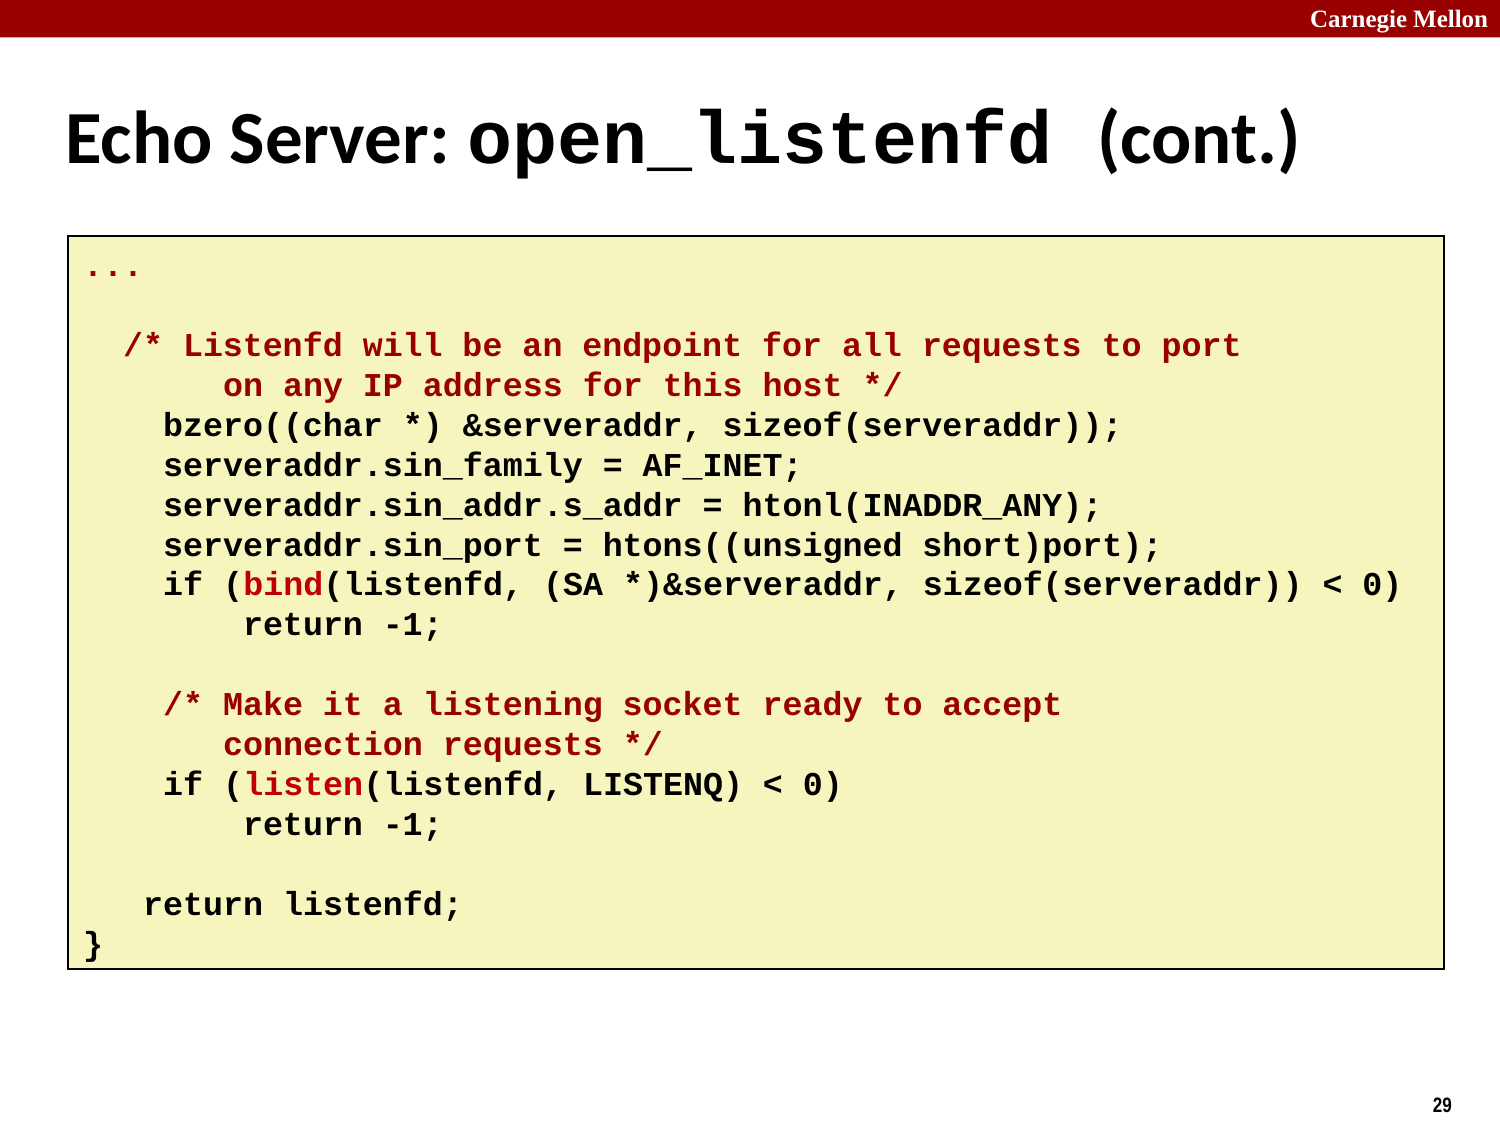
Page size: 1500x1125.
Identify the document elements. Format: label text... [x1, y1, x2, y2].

text_box ... /* Listenfd will be an endpoint for all requests to port on any IP address for this host */ bzero((char *) &serveraddr, sizeof(serveraddr)); serveraddr.sin_family = AF_INET; serveraddr.sin_addr.s_addr = htonl(INADDR_ANY); serveraddr.sin_port = htons((unsigned short)port); if (bind(listenfd, (SA *)&serveraddr, sizeof(serveraddr)) < 0) return -1; /* Make it a listening socket ready to accept connection requests */ if (listen(listenfd, LISTENQ) < 0) return -1; return listenfd; } [68, 235, 1445, 970]
title Echo Server: open_listenfd (cont.) [49, 54, 1451, 213]
